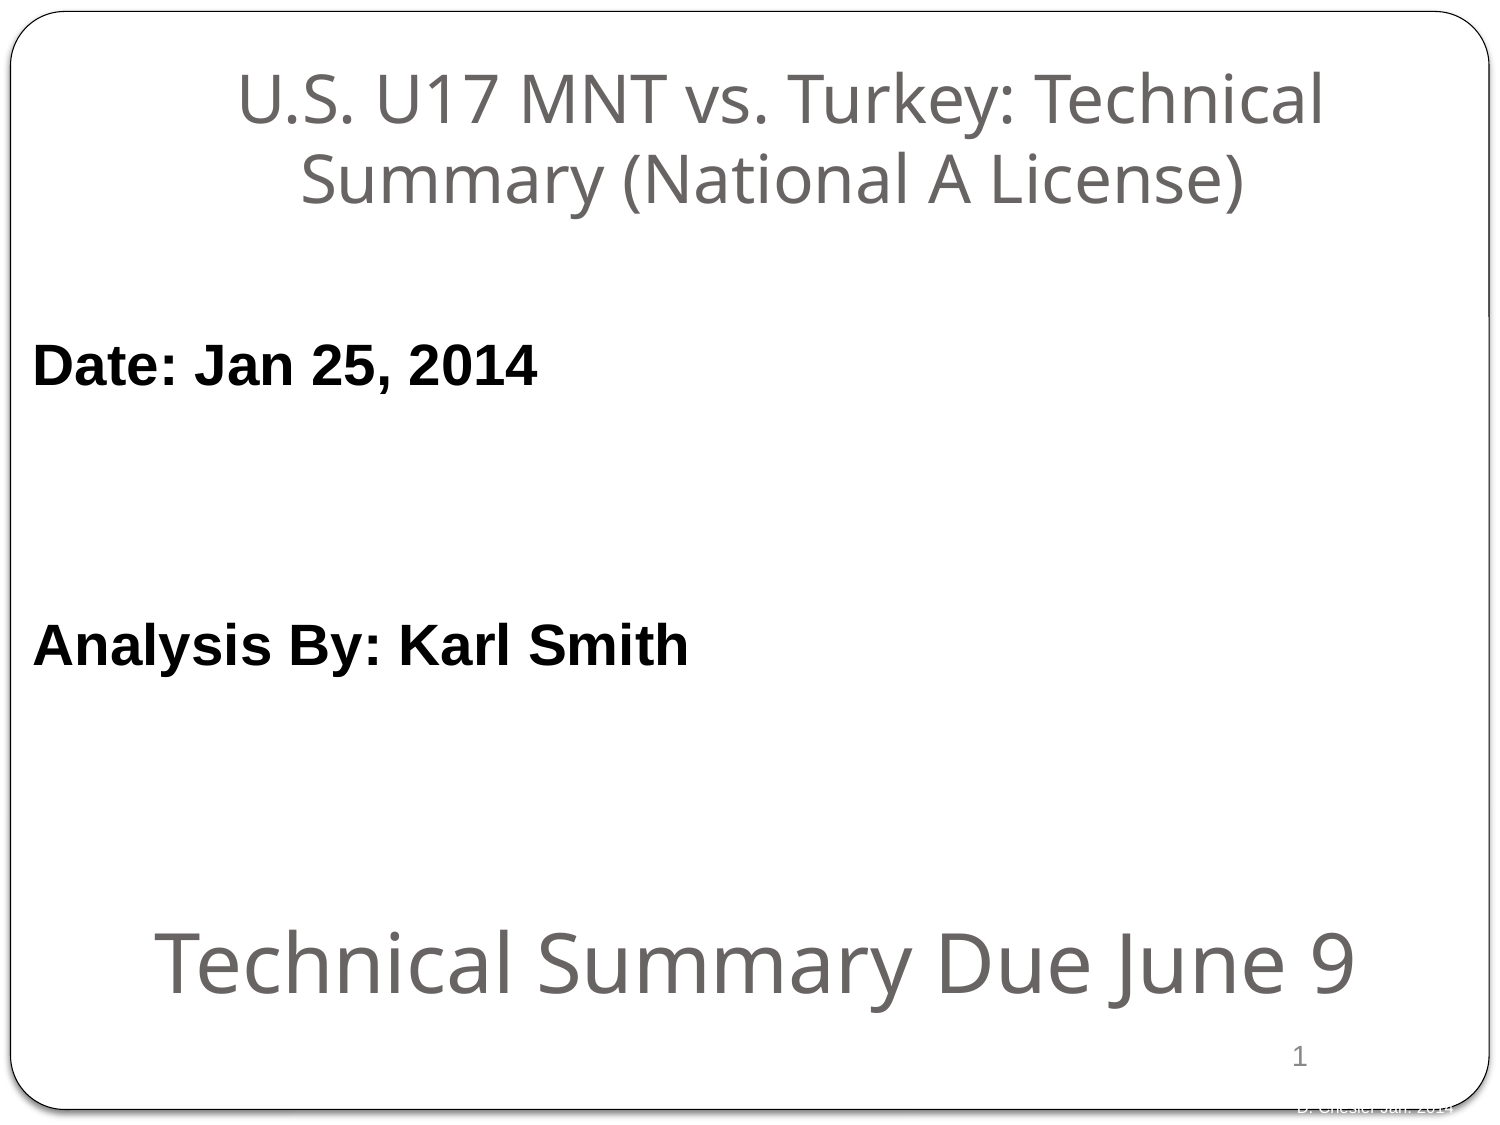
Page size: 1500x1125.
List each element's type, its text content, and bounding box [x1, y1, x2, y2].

title U.S. U17 MNT vs. Turkey: Technical Summary (National A License) [99, 45, 1463, 233]
text_box Technical Summary Due June 9 [74, 837, 1438, 1026]
slide_number 1 [1125, 1026, 1476, 1085]
text_box D. Chesler Jan. 2014 [1282, 1089, 1500, 1124]
text_box Date: Jan 25, 2014 Analysis By: Karl Smith [18, 249, 1337, 685]
